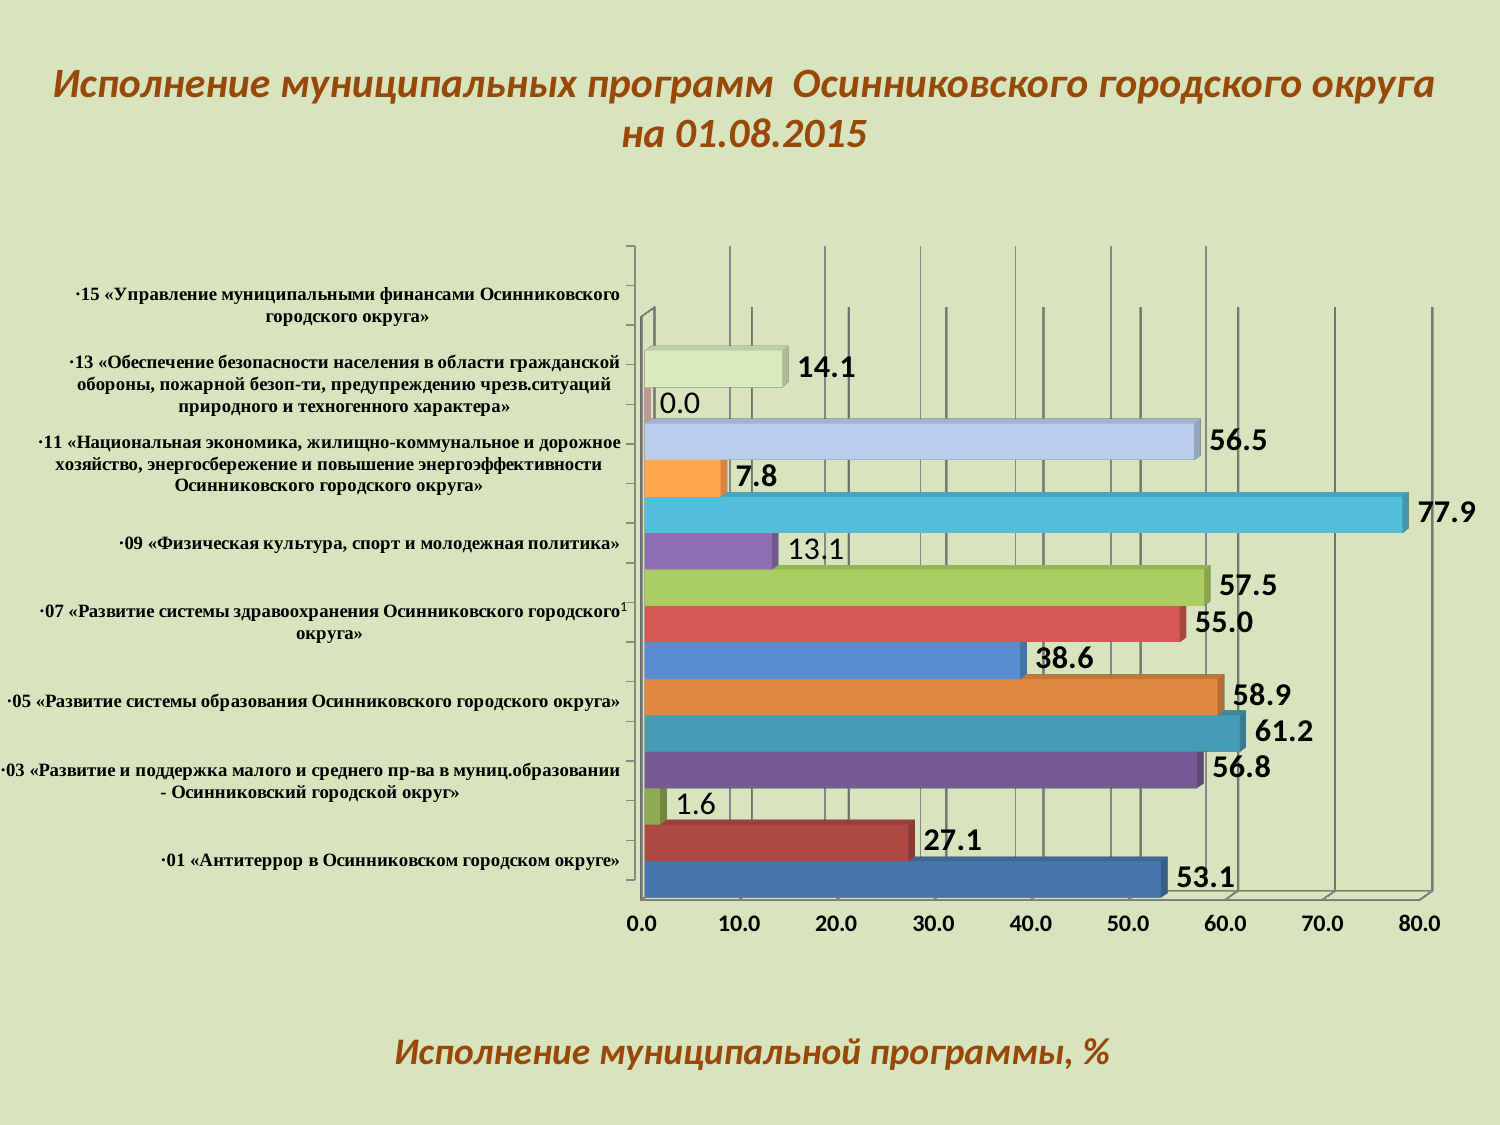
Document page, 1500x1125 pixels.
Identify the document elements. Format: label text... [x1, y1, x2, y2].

title Исполнение муниципальных программ Осинниковского городского округа на 01.08.2015 [35, 35, 1454, 176]
text_box Исполнение муниципальной программы, % [379, 1019, 1126, 1080]
chart [0, 234, 1477, 938]
